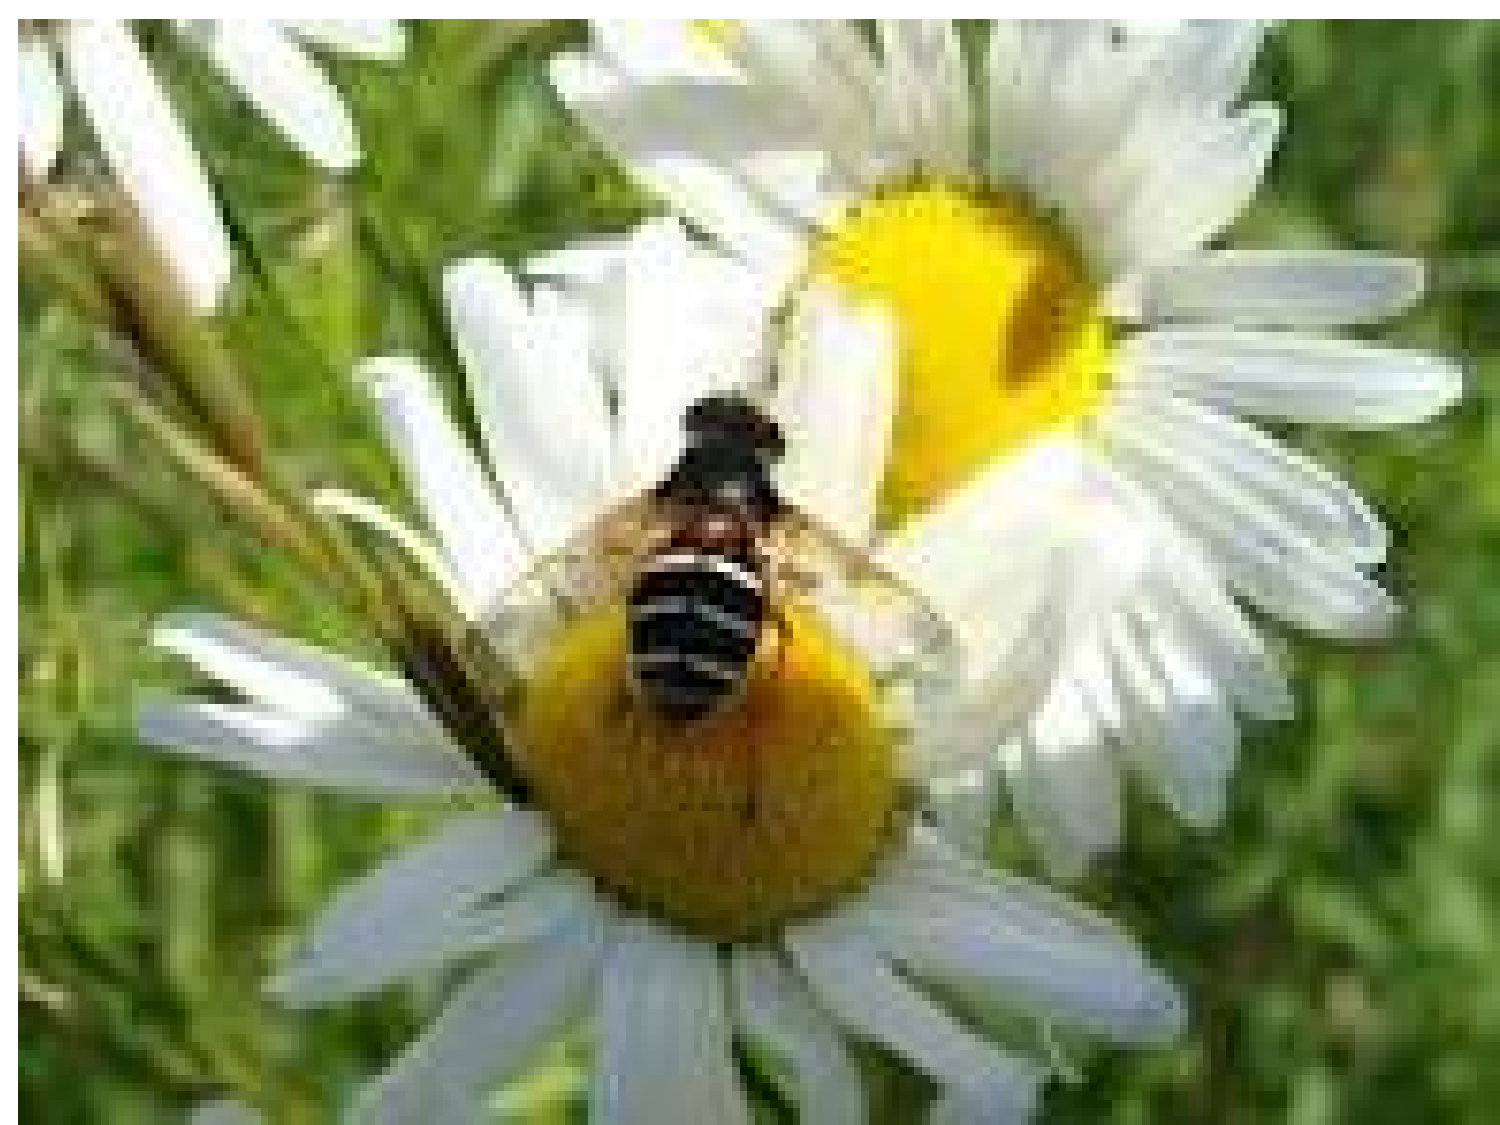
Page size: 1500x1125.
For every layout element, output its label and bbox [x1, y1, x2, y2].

list [17, 18, 1500, 1125]
